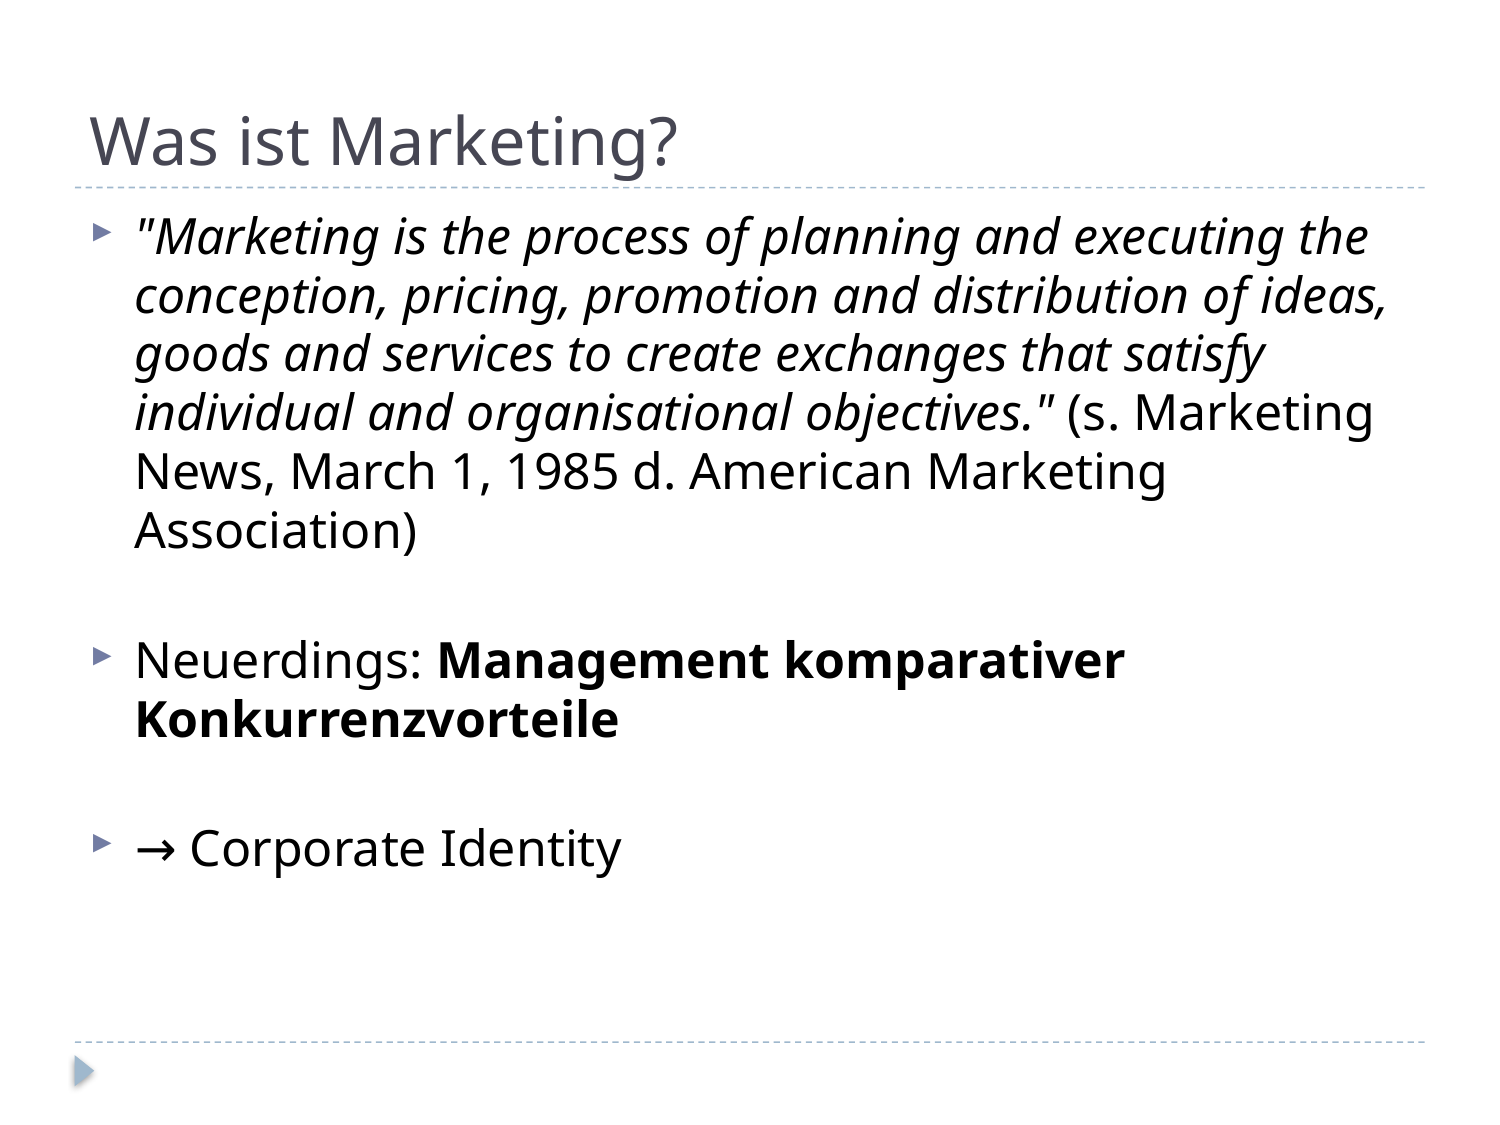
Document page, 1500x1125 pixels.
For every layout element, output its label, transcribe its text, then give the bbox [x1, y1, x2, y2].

title Was ist Marketing? [75, 24, 1425, 188]
list "Marketing is the process of planning and executing the conception, pricing, promotion and distribution of ideas, goods and services to create exchanges that satisfy individual and organisational objectives." (s. Marketing News, March 1, 1985 d. American Marketing Association) Neuerdings: Management komparativer Konkurrenzvorteile → Corporate Identity [75, 200, 1425, 991]
